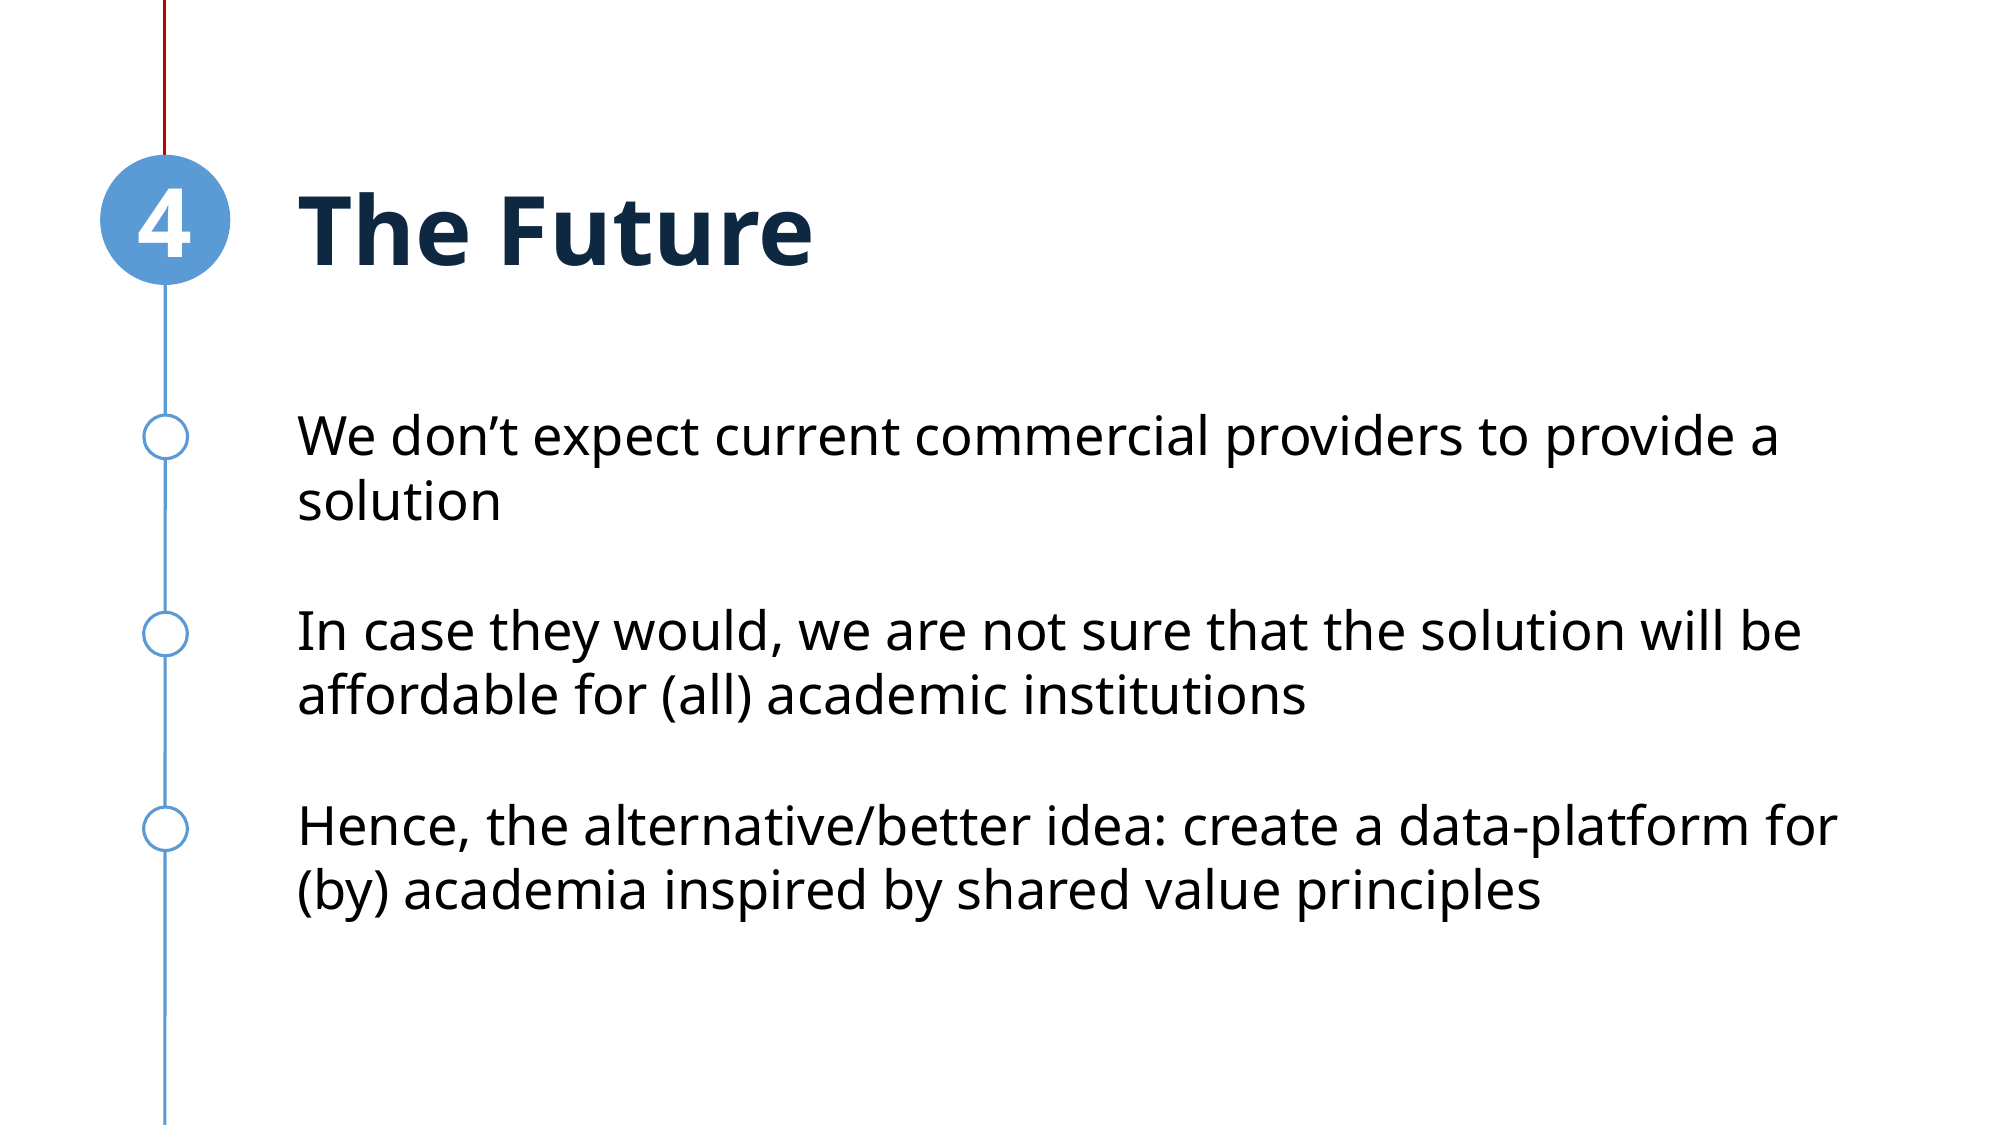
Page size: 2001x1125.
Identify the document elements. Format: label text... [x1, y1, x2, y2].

text_box [166, 413, 190, 461]
text_box [218, 179, 232, 261]
text_box [142, 805, 164, 853]
text_box [142, 413, 164, 461]
text_box [166, 610, 189, 658]
text_box We don’t expect current commercial providers to provide a solution In case they would, we are not sure that the solution will be affordable for (all) academic institutions Hence, the alternative/better idea: create a data-platform for (by) academia inspired by shared value principles [282, 393, 1866, 929]
text_box [166, 805, 189, 853]
text_box [98, 169, 122, 271]
text_box The Future [282, 150, 1221, 281]
text_box [142, 610, 164, 658]
text_box 4 [122, 154, 218, 285]
